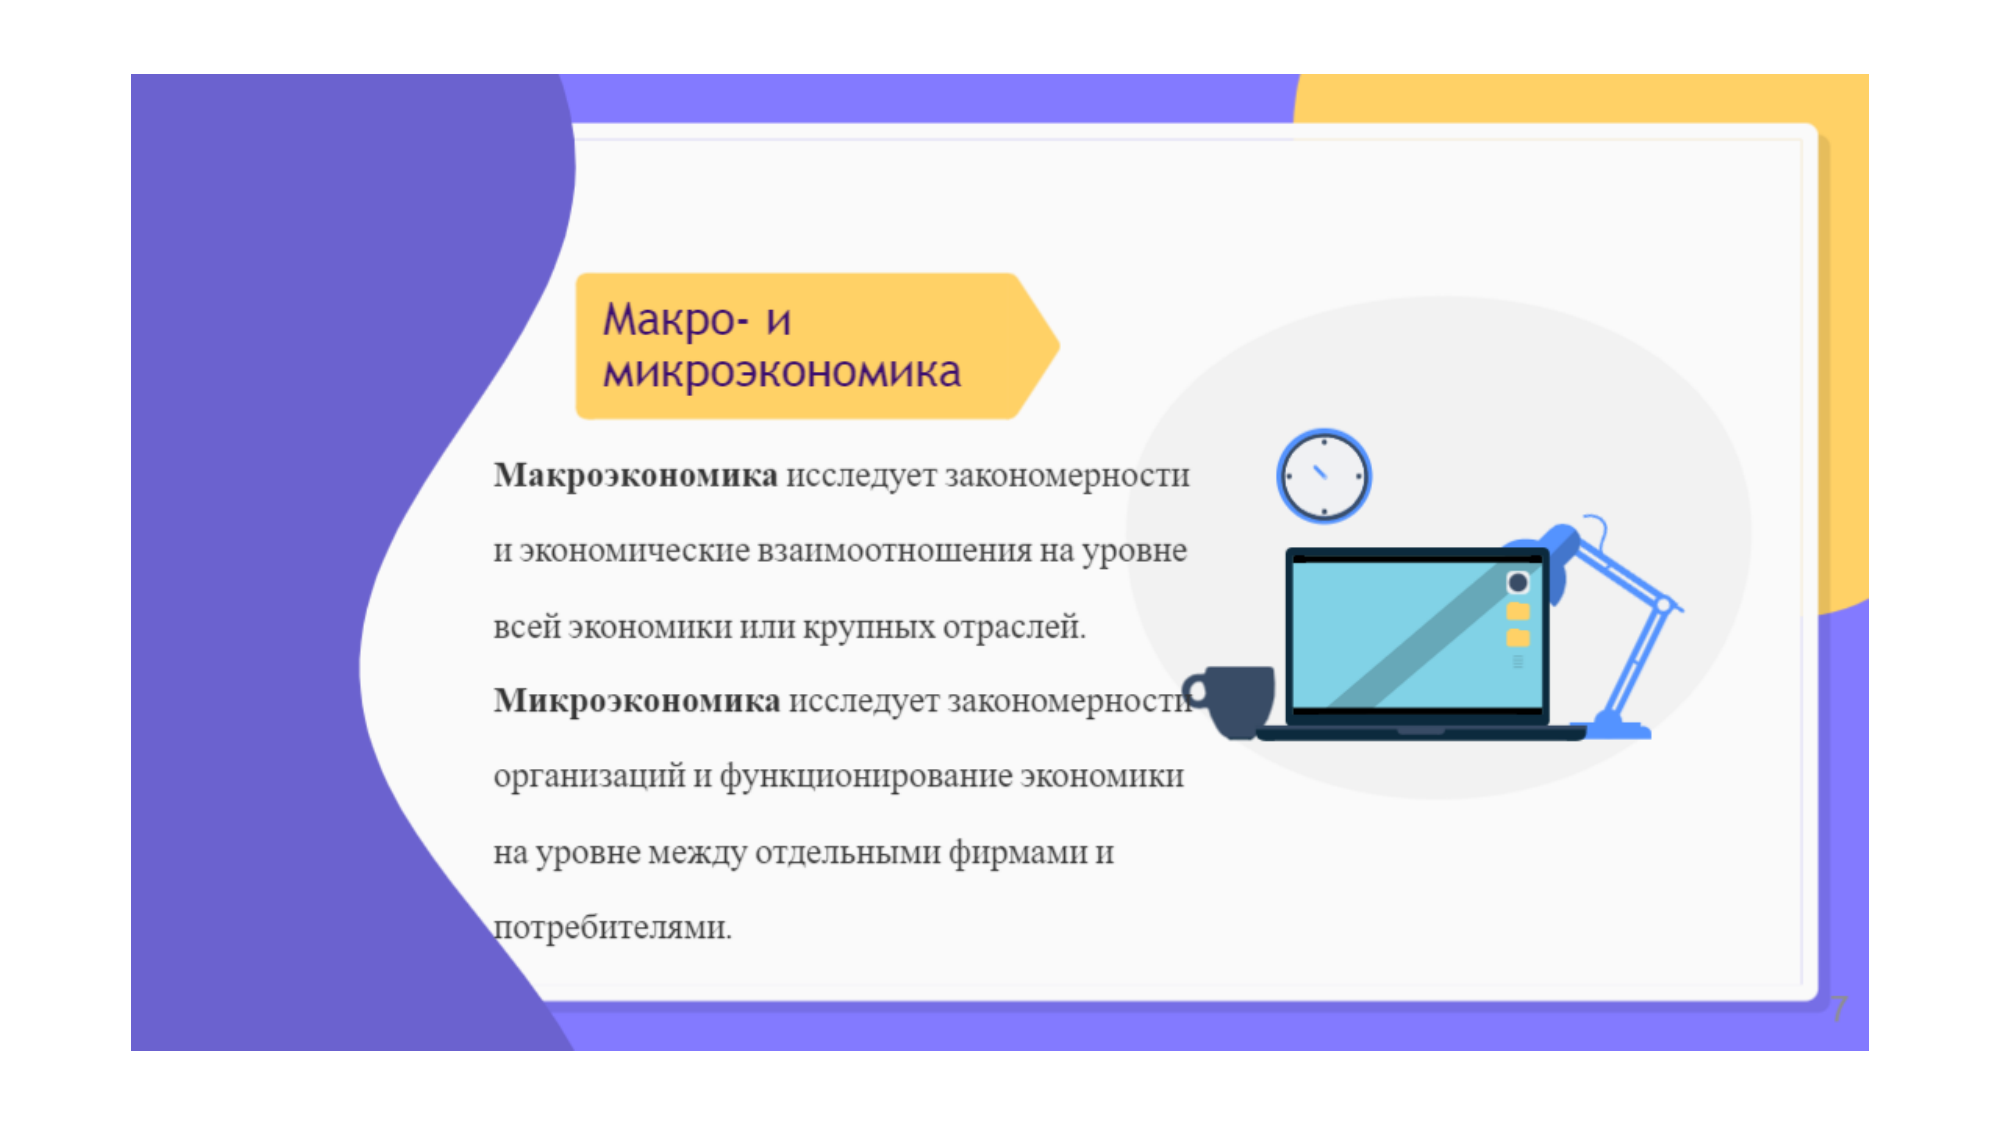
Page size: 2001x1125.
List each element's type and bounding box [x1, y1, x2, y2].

picture [131, 74, 1869, 1051]
